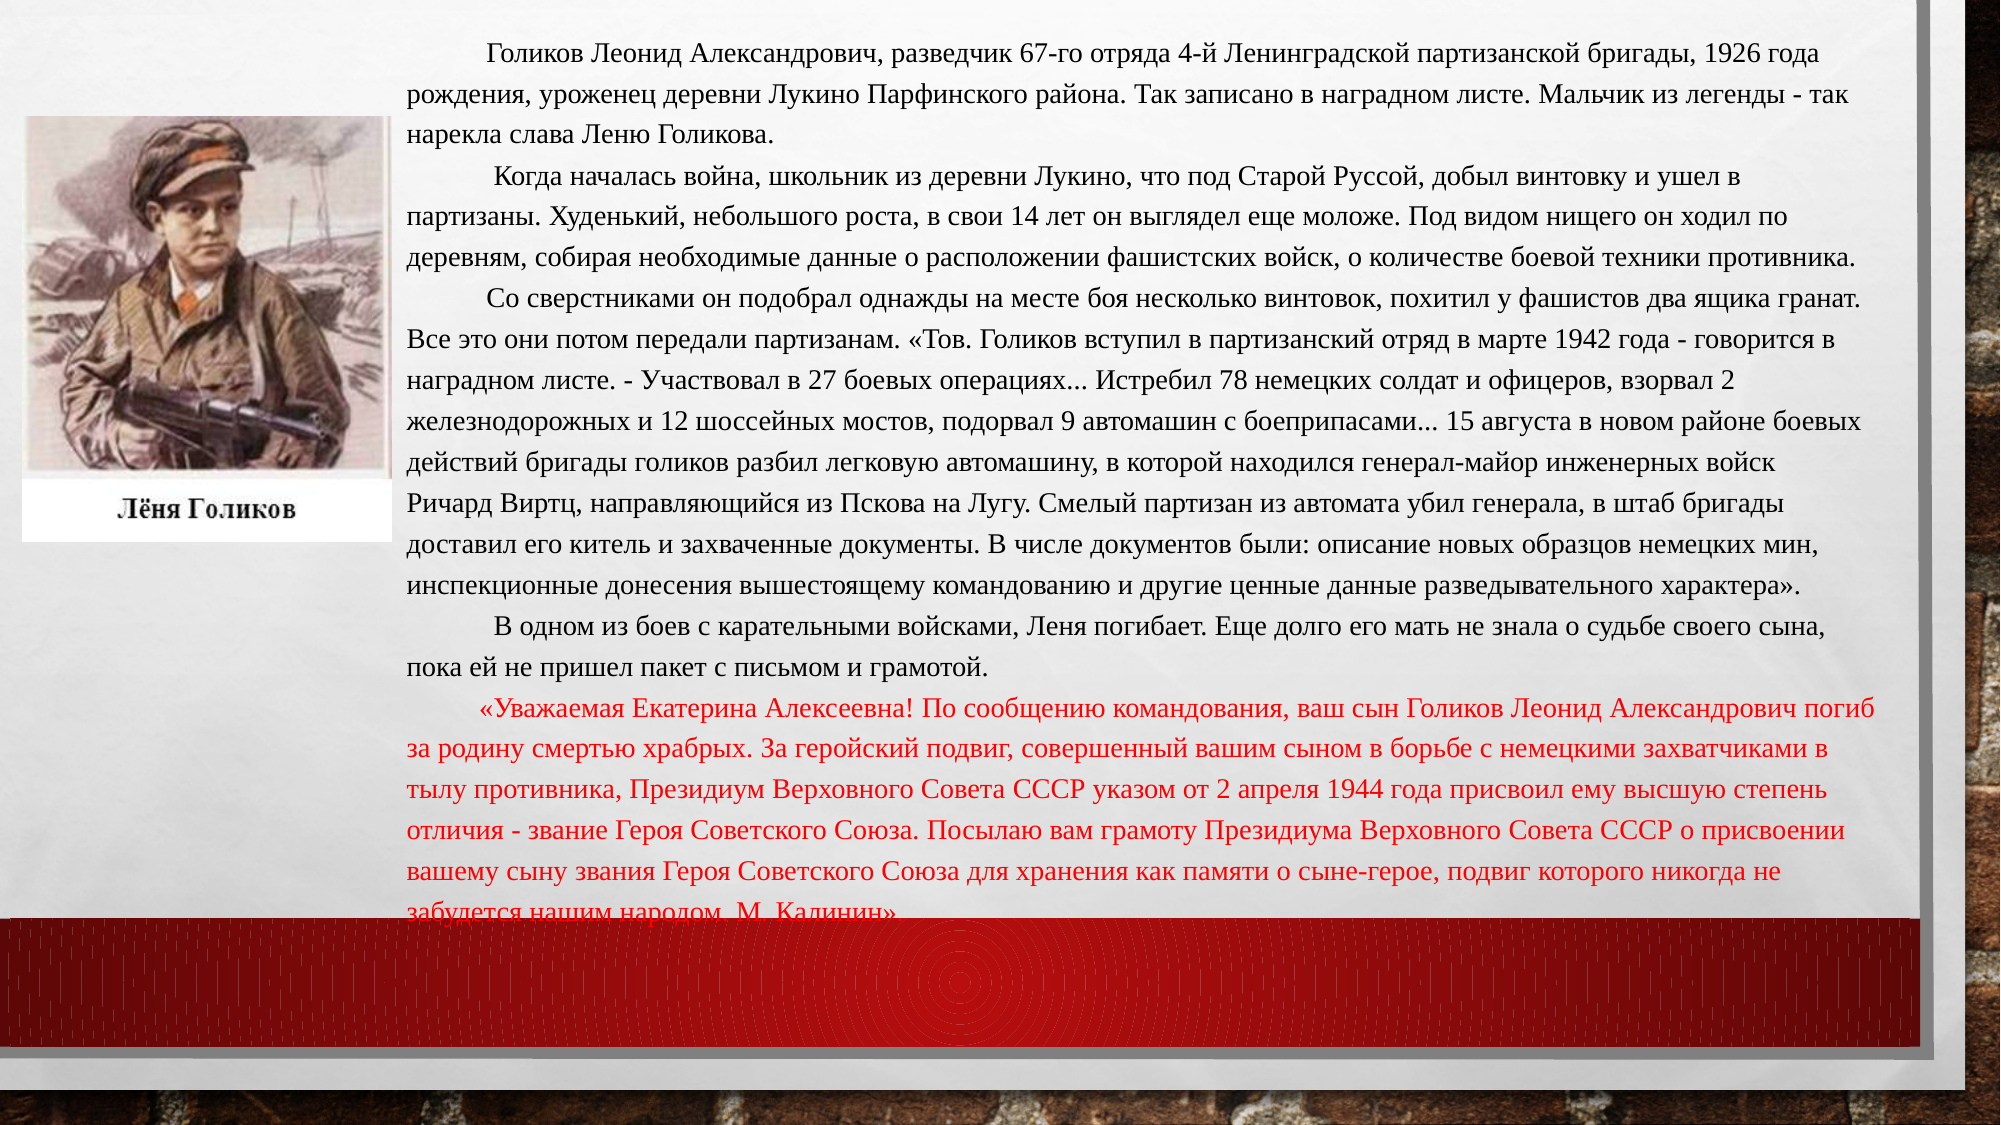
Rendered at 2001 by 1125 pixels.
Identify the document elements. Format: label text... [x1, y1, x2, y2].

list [21, 116, 392, 542]
picture [0, 0, 2000, 1125]
list Голиков Леонид Александрович, разведчик 67-го отряда 4-й Ленинградской партизанской бригады, 1926 года рождения, уроженец деревни Лукино Парфинского района. Так записано в наградном листе. Мальчик из легенды - так нарекла слава Леню Голикова. Когда началась война, школьник из деревни Лукино, что под Старой Руссой, добыл винтовку и ушел в партизаны. Худенький, небольшого роста, в свои 14 лет он выглядел еще моложе. Под видом нищего он ходил по деревням, собирая необходимые данные о расположении фашистских войск, о количестве боевой техники противника. Со сверстниками он подобрал однажды на месте боя несколько винтовок, похитил у фашистов два ящика гранат. Все это они потом передали партизанам. «Тов. Голиков вступил в партизанский отряд в марте 1942 года - говорится в наградном листе. - Участвовал в 27 боевых операциях... Истребил 78 немецких солдат и офицеров, взорвал 2 железнодорожных и 12 шоссейных мостов, подорвал 9 автомашин с боеприпасами... 15 августа в новом районе боевых действий бригады голиков разбил легковую автомашину, в которой находился генерал-майор инженерных войск Ричард Виртц, направляющийся из Пскова на Лугу. Смелый партизан из автомата убил генерала, в штаб бригады доставил его китель и захваченные документы. В числе документов были: описание новых образцов немецких мин, инспекционные донесения вышестоящему командованию и другие ценные данные разведывательного характера». В одном из боев с карательными войсками, Леня погибает. Еще долго его мать не знала о судьбе своего сына, пока ей не пришел пакет с письмом и грамотой. «Уважаемая Екатерина Алексеевна! По сообщению командования, ваш сын Голиков Леонид Александрович погиб за родину смертью храбрых. За геройский подвиг, совершенный вашим сыном в борьбе с немецкими захватчиками в тылу противника, Президиум Верховного Совета СССР указом от 2 апреля 1944 года присвоил ему высшую степень отличия - звание Героя Советского Союза. Посылаю вам грамоту Президиума Верховного Совета СССР о присвоении вашему сыну звания Героя Советского Союза для хранения как памяти о сыне-герое, подвиг которого никогда не забудется нашим народом. М. Калинин». [391, 19, 1906, 953]
